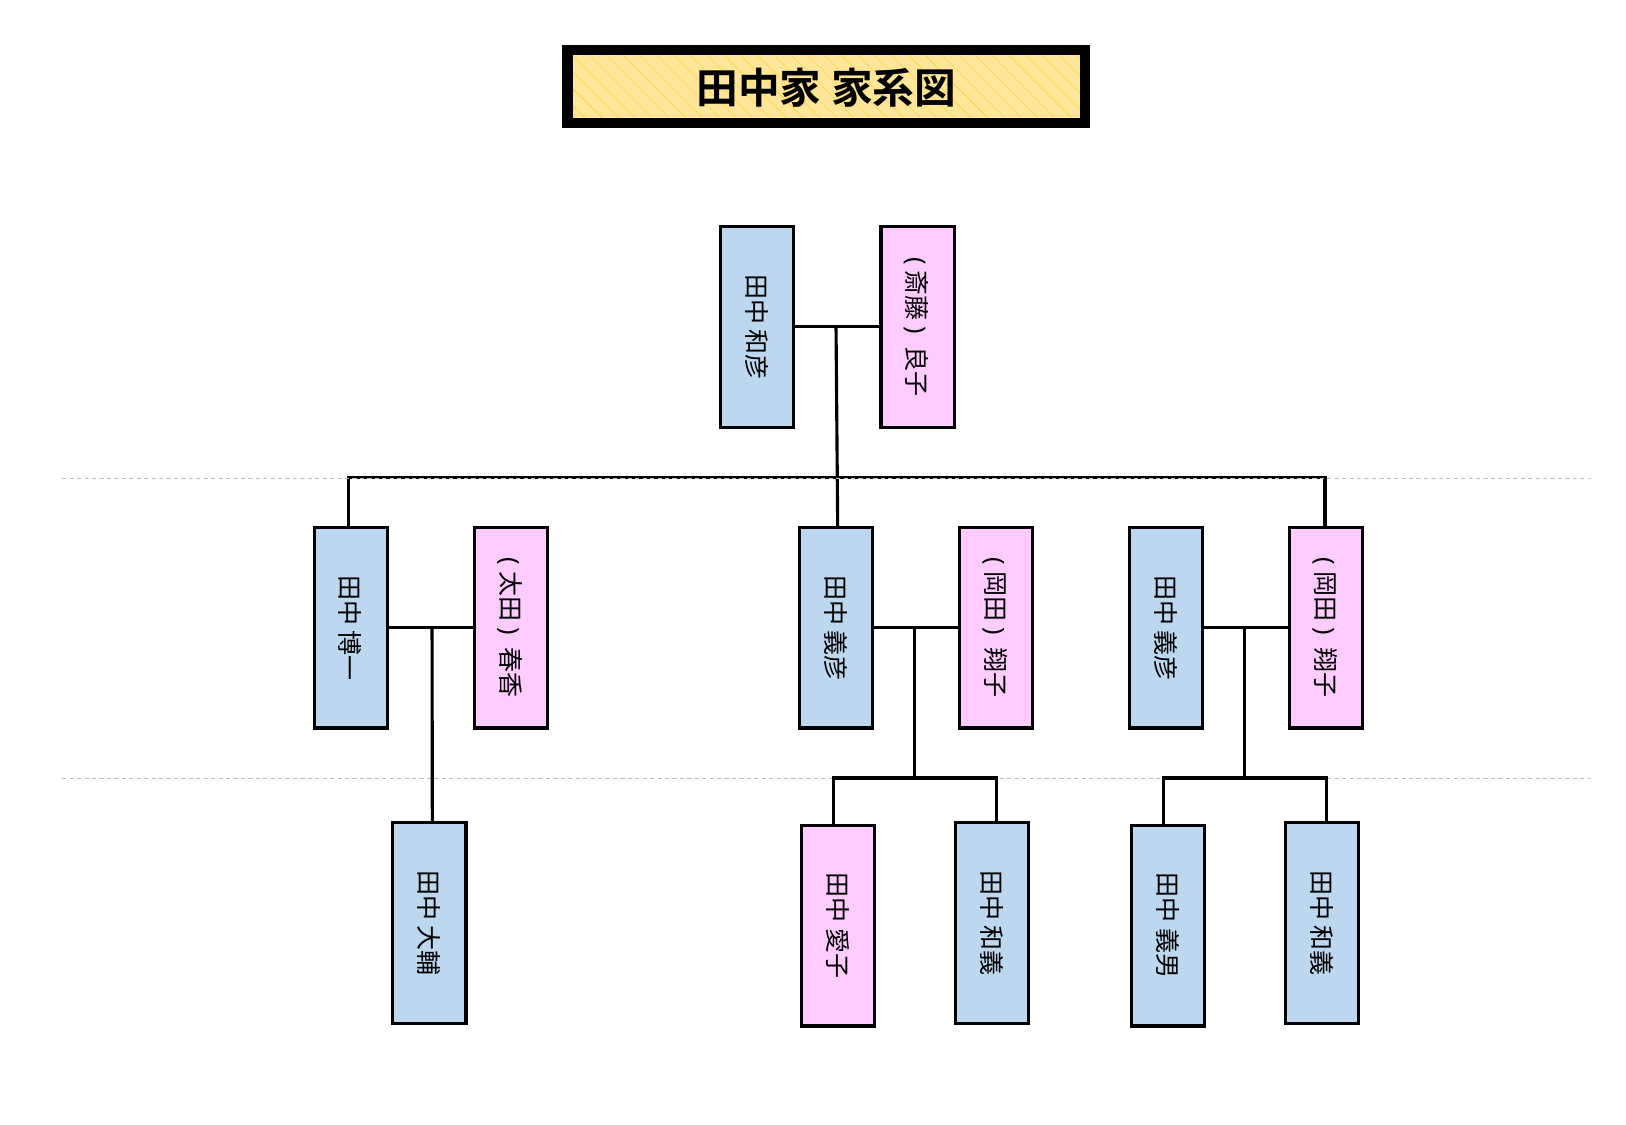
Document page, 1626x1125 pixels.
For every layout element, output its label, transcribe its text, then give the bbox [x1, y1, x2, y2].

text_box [720, 226, 955, 327]
text_box 田中 和義 [1285, 821, 1360, 1024]
text_box 田中 義男 [1130, 824, 1206, 1027]
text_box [348, 327, 1325, 478]
text_box 田中 大輔 [392, 821, 467, 1024]
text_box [1163, 729, 1327, 828]
text_box 田中 愛子 [800, 824, 876, 1027]
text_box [799, 527, 1033, 729]
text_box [833, 628, 997, 828]
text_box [314, 527, 548, 729]
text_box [1129, 527, 1363, 729]
text_box 田中家 家系図 [566, 49, 1086, 124]
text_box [348, 479, 1325, 527]
text_box 田中 和義 [955, 821, 1030, 1024]
